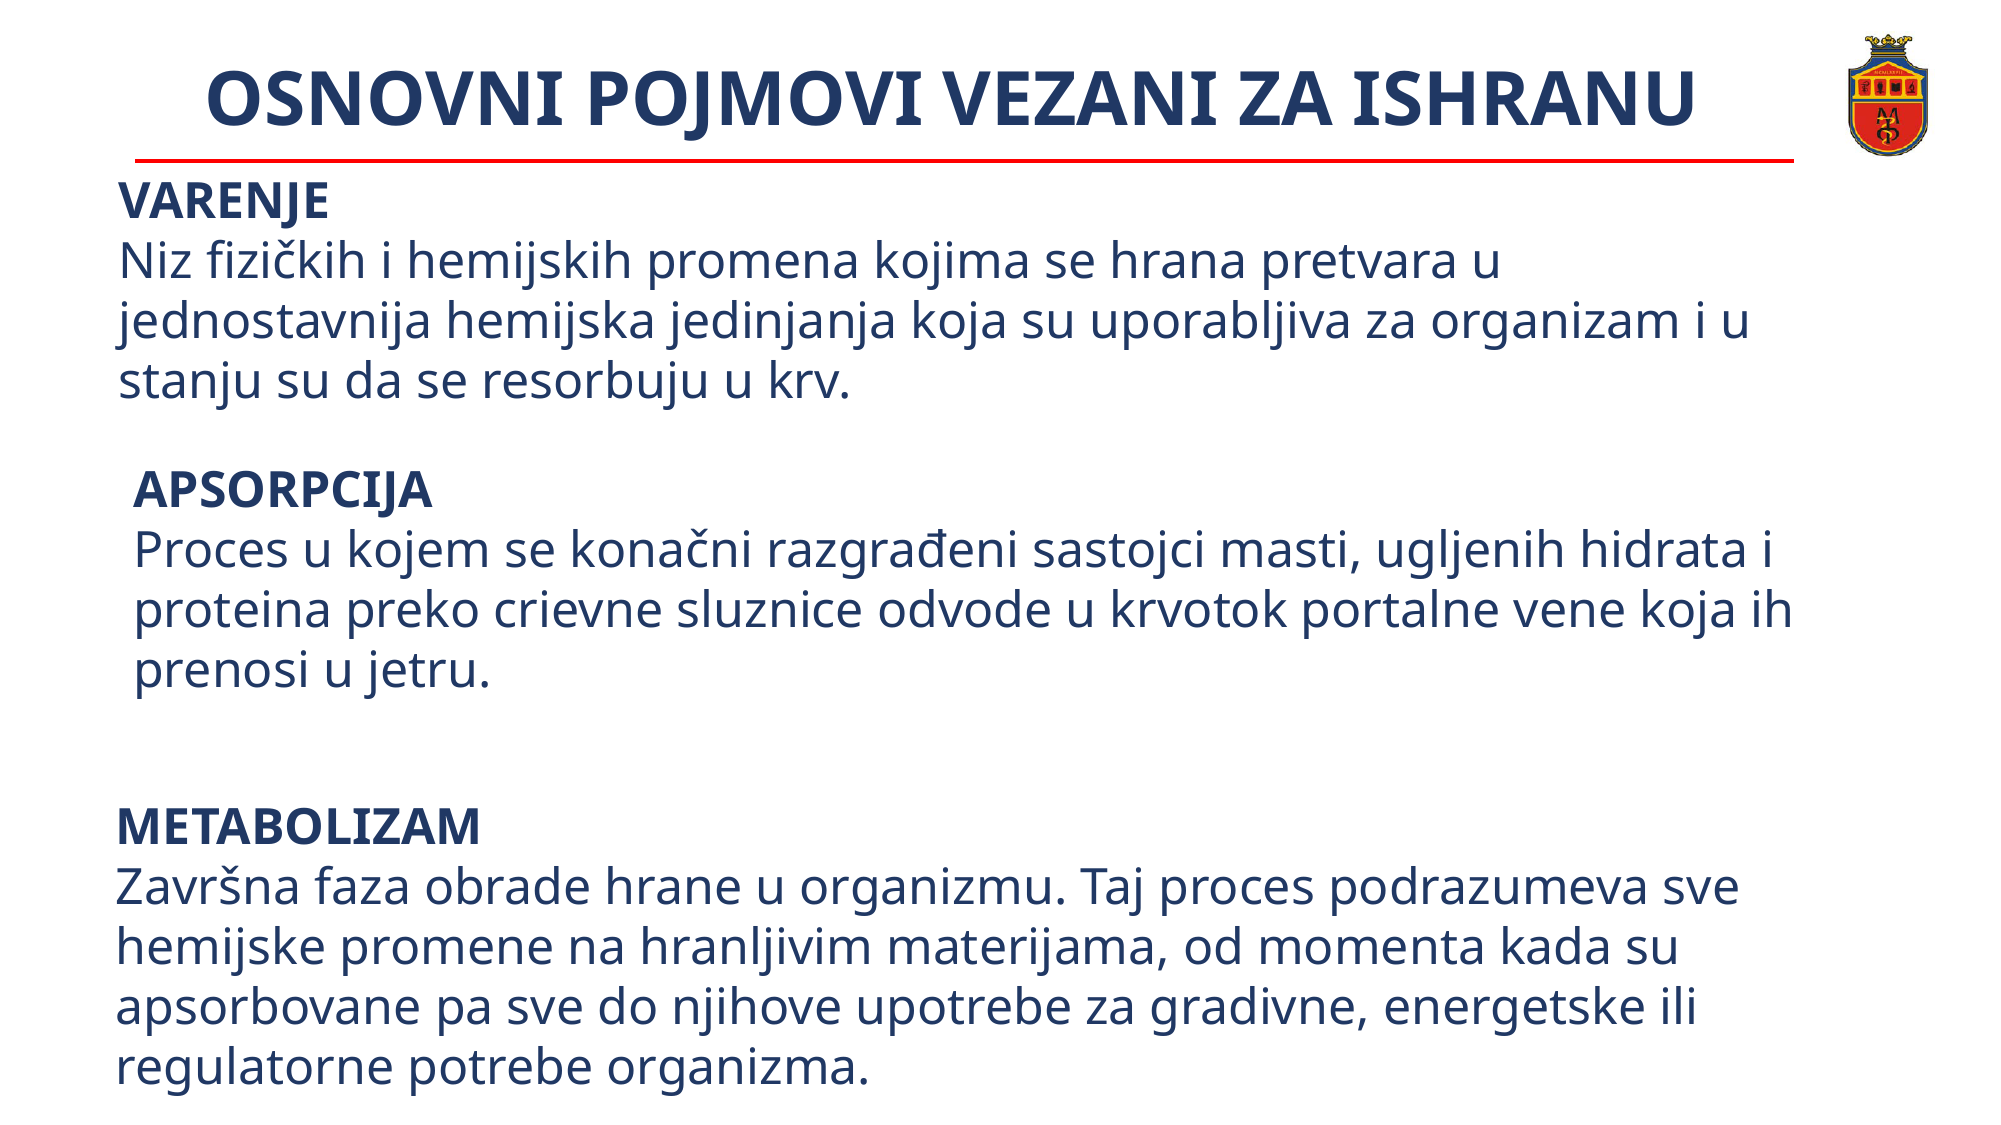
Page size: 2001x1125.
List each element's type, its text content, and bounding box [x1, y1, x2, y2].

text_box OSNOVNI POJMOVI VEZANI ZA ISHRANU [190, 42, 1716, 148]
picture [1794, 16, 1969, 189]
text_box APSORPCIJA Proces u kojem se konačni razgrađeni sastojci masti, ugljenih hidrata i proteina preko crievne sluznice odvode u krvotok portalne vene koja ih prenosi u jetru. [118, 449, 1863, 705]
text_box VARENJE Niz fizičkih i hemijskih promena kojima se hrana pretvara u jednostavnija hemijska jedinjanja koja su uporabljiva za organizam i u stanju su da se resorbuju u krv. [104, 160, 1893, 416]
text_box METABOLIZAM Završna faza obrade hrane u organizmu. Taj proces podrazumeva sve hemijske promene na hranljivim materijama, od momenta kada su apsorbovane pa sve do njihove upotrebe za gradivne, energetske ili regulatorne potrebe organizma. [101, 786, 1919, 1102]
